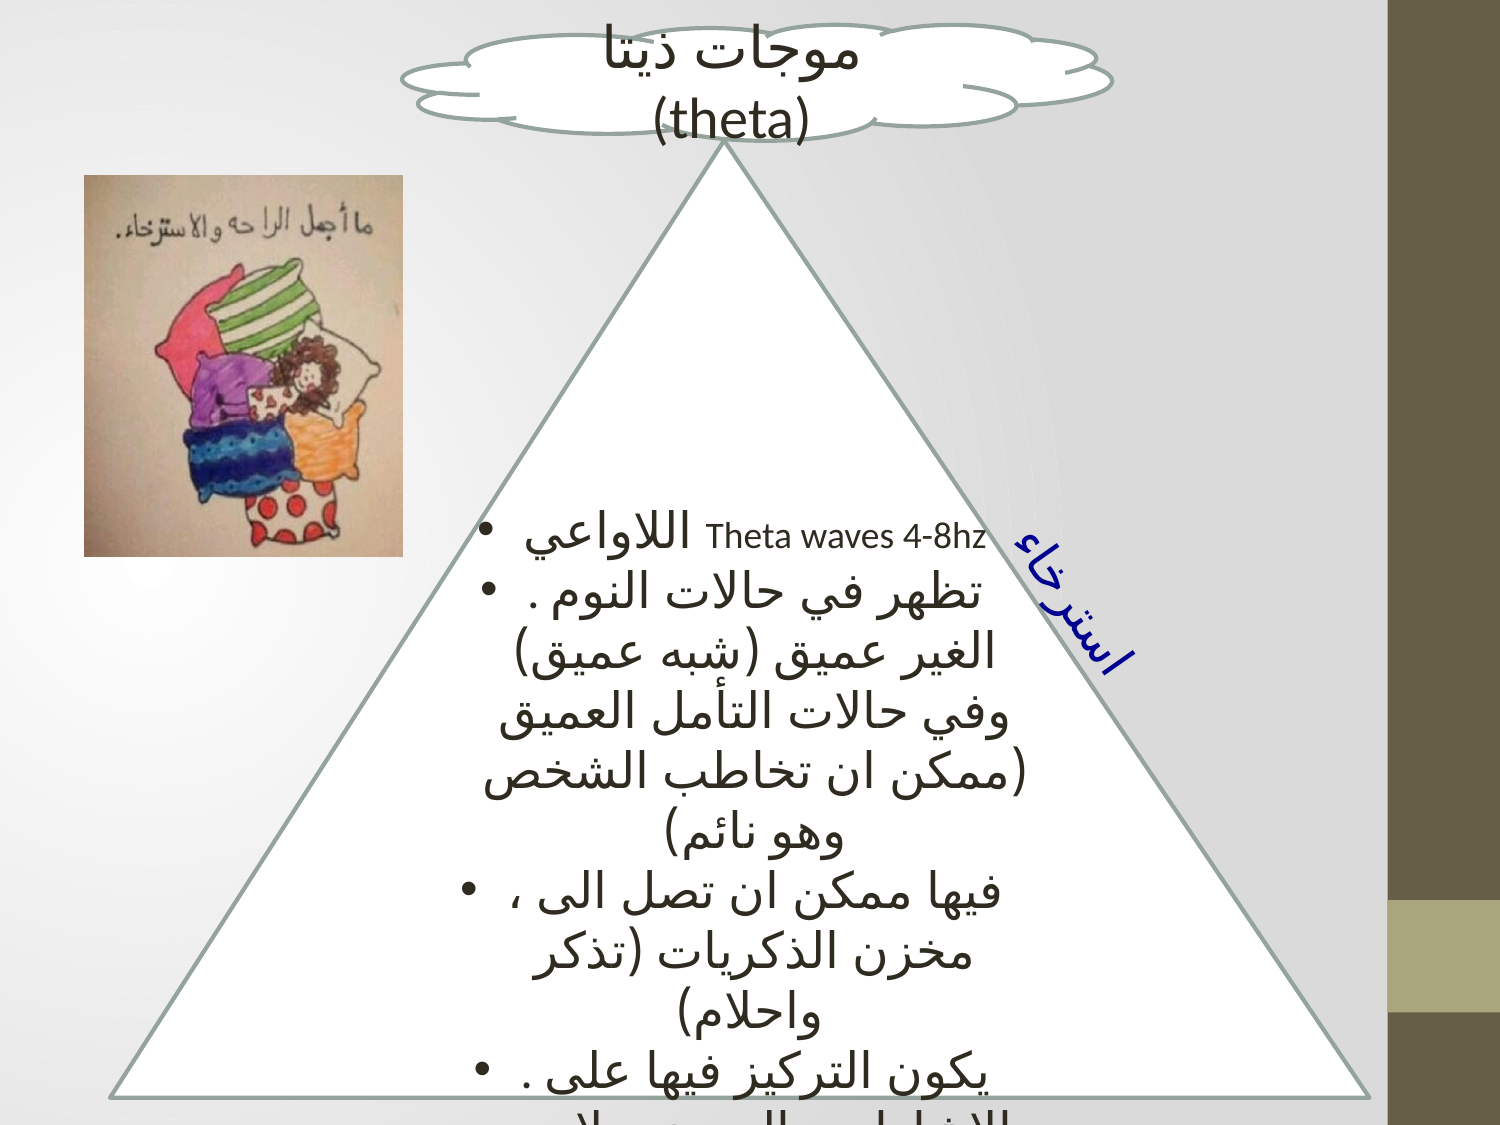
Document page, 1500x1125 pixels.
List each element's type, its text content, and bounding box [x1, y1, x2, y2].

text_box استرخاء [802, 234, 1348, 966]
text_box اللاواعي Theta waves 4-8hz . تظهر في حالات النوم الغير عميق (شبه عميق) وفي حالات التأمل العميق (ممكن ان تخاطب الشخص وهو نائم) ، فيها ممكن ان تصل الى مخزن الذكريات (تذكر واحلام) . يكون التركيز فيها على الاشارات والرموز بدلا من الوسط المحيط [108, 141, 1372, 1100]
picture [84, 174, 404, 558]
text_box موجات ذيتا (theta) [400, 22, 1115, 143]
